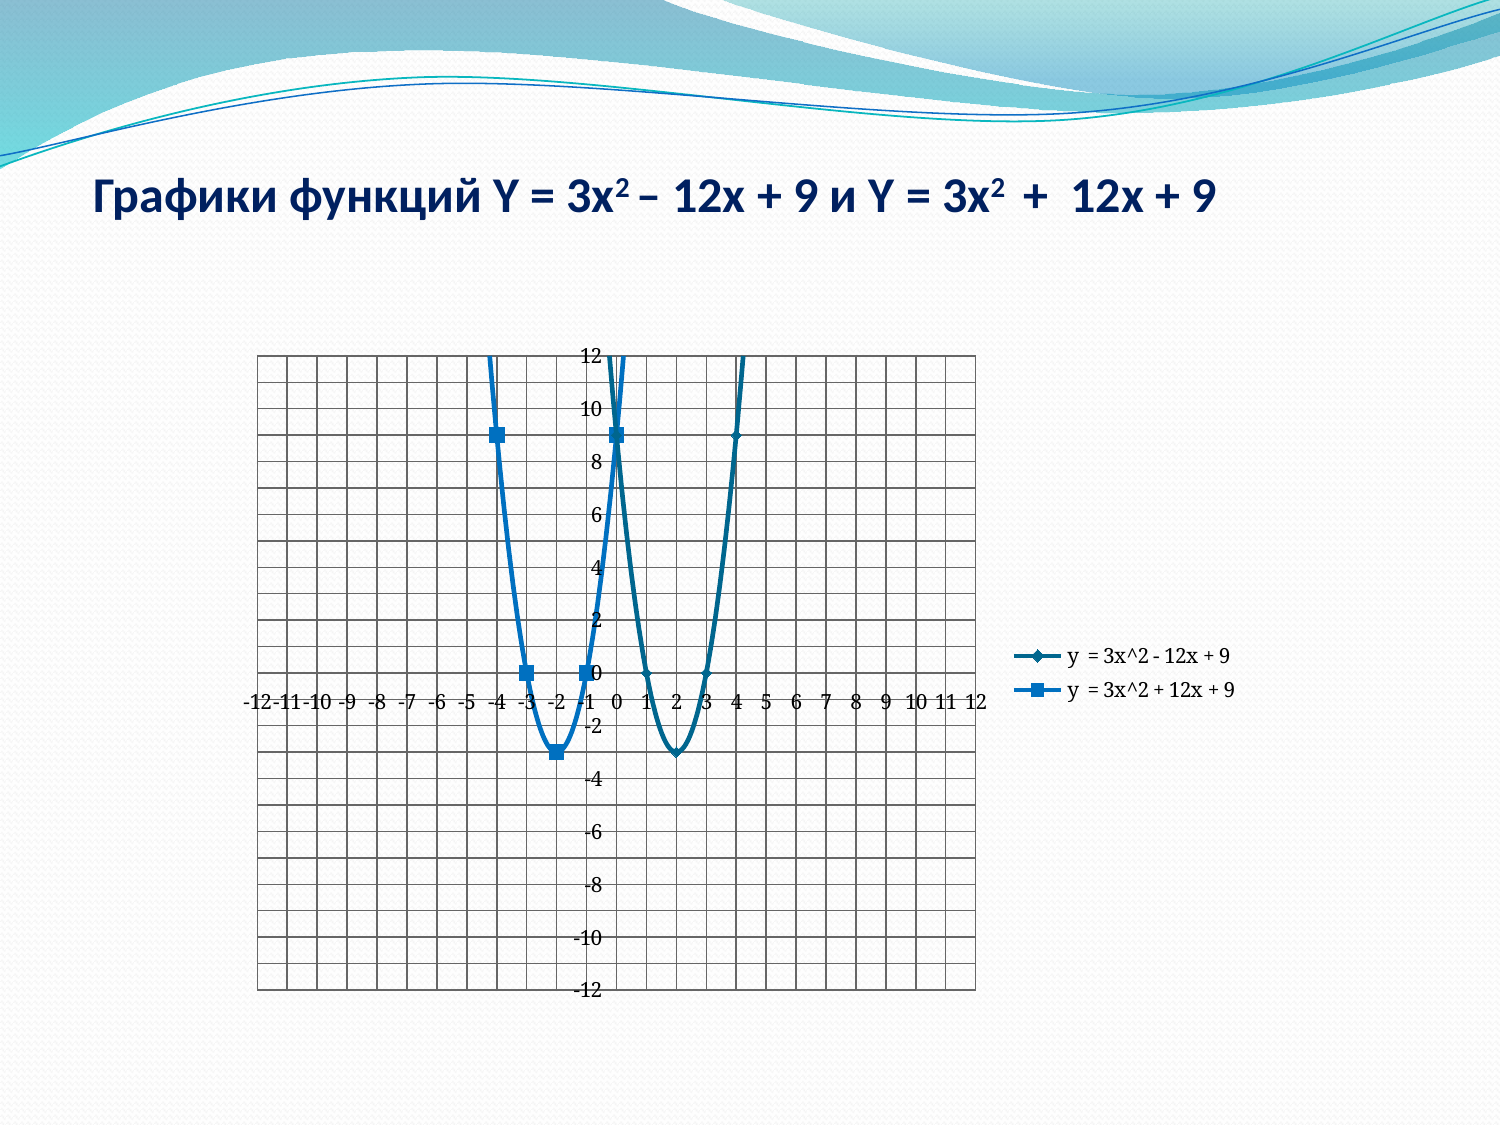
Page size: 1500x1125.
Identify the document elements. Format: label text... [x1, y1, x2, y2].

title Графики функций Y = 3x2 – 12x + 9 и Y = 3x2 + 12x + 9 [93, 35, 1444, 223]
chart [222, 327, 1255, 1019]
